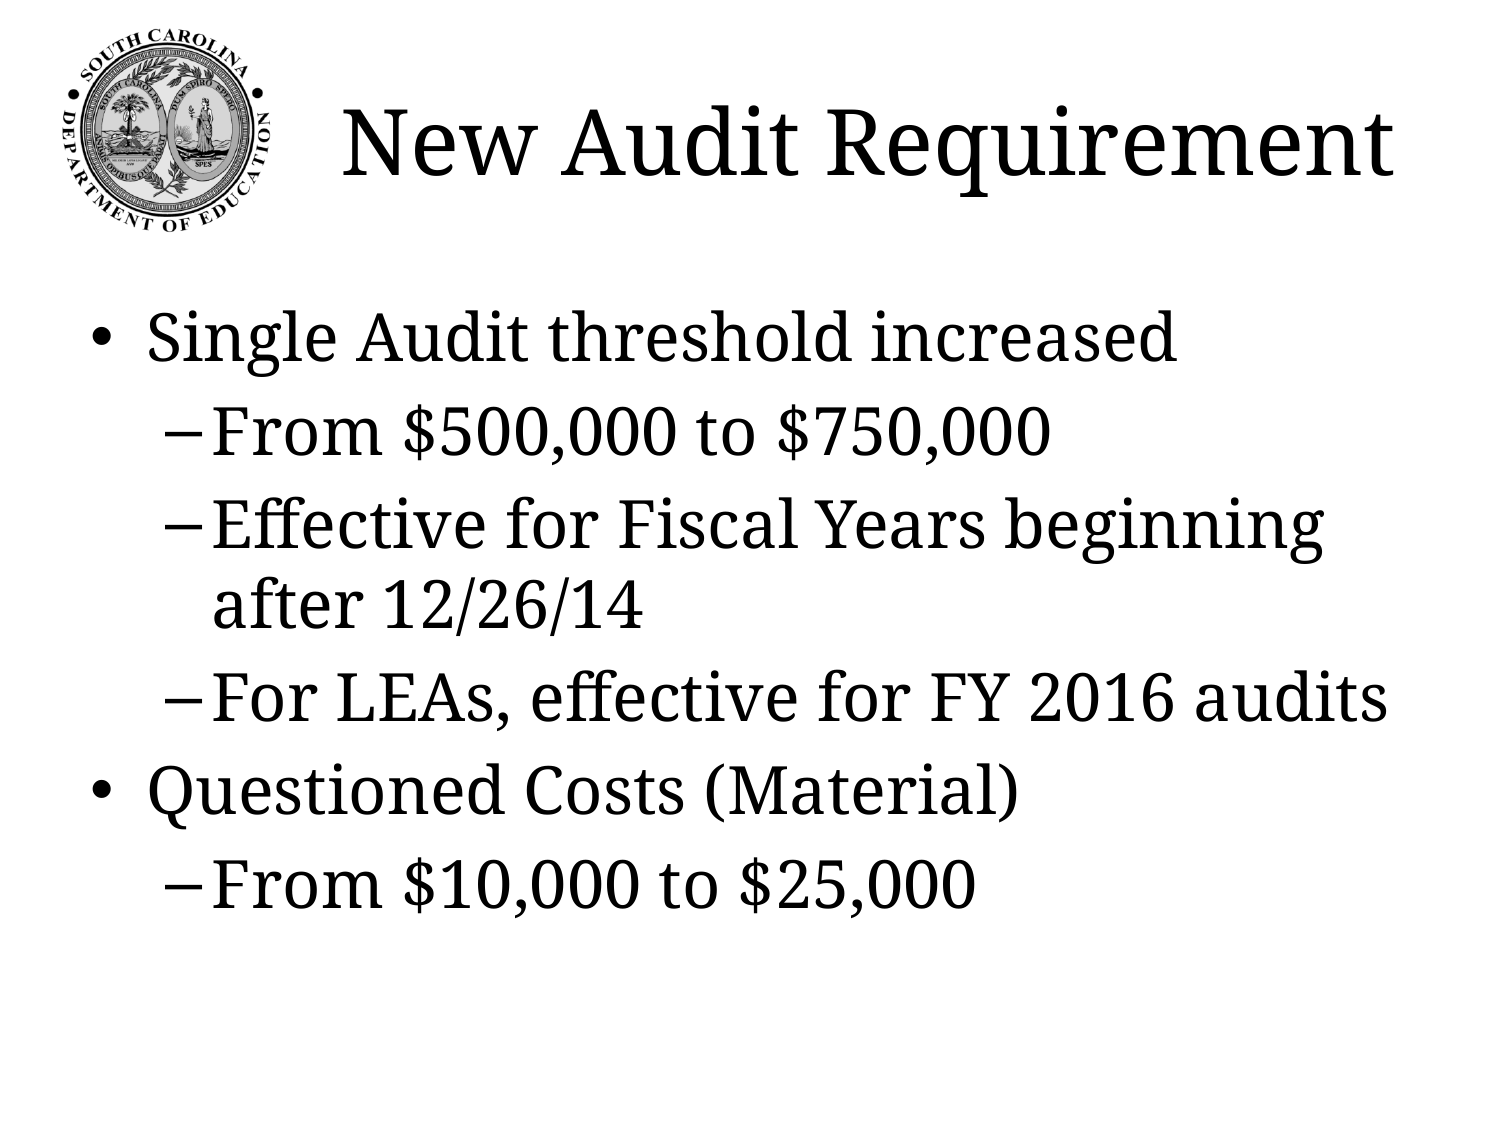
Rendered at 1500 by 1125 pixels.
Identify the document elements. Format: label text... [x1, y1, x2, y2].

list Single Audit threshold increased From $500,000 to $750,000 Effective for Fiscal Years beginning after 12/26/14 For LEAs, effective for FY 2016 audits Questioned Costs (Material) From $10,000 to $25,000 [75, 287, 1425, 1030]
title New Audit Requirement [312, 45, 1425, 233]
picture [50, 24, 280, 238]
